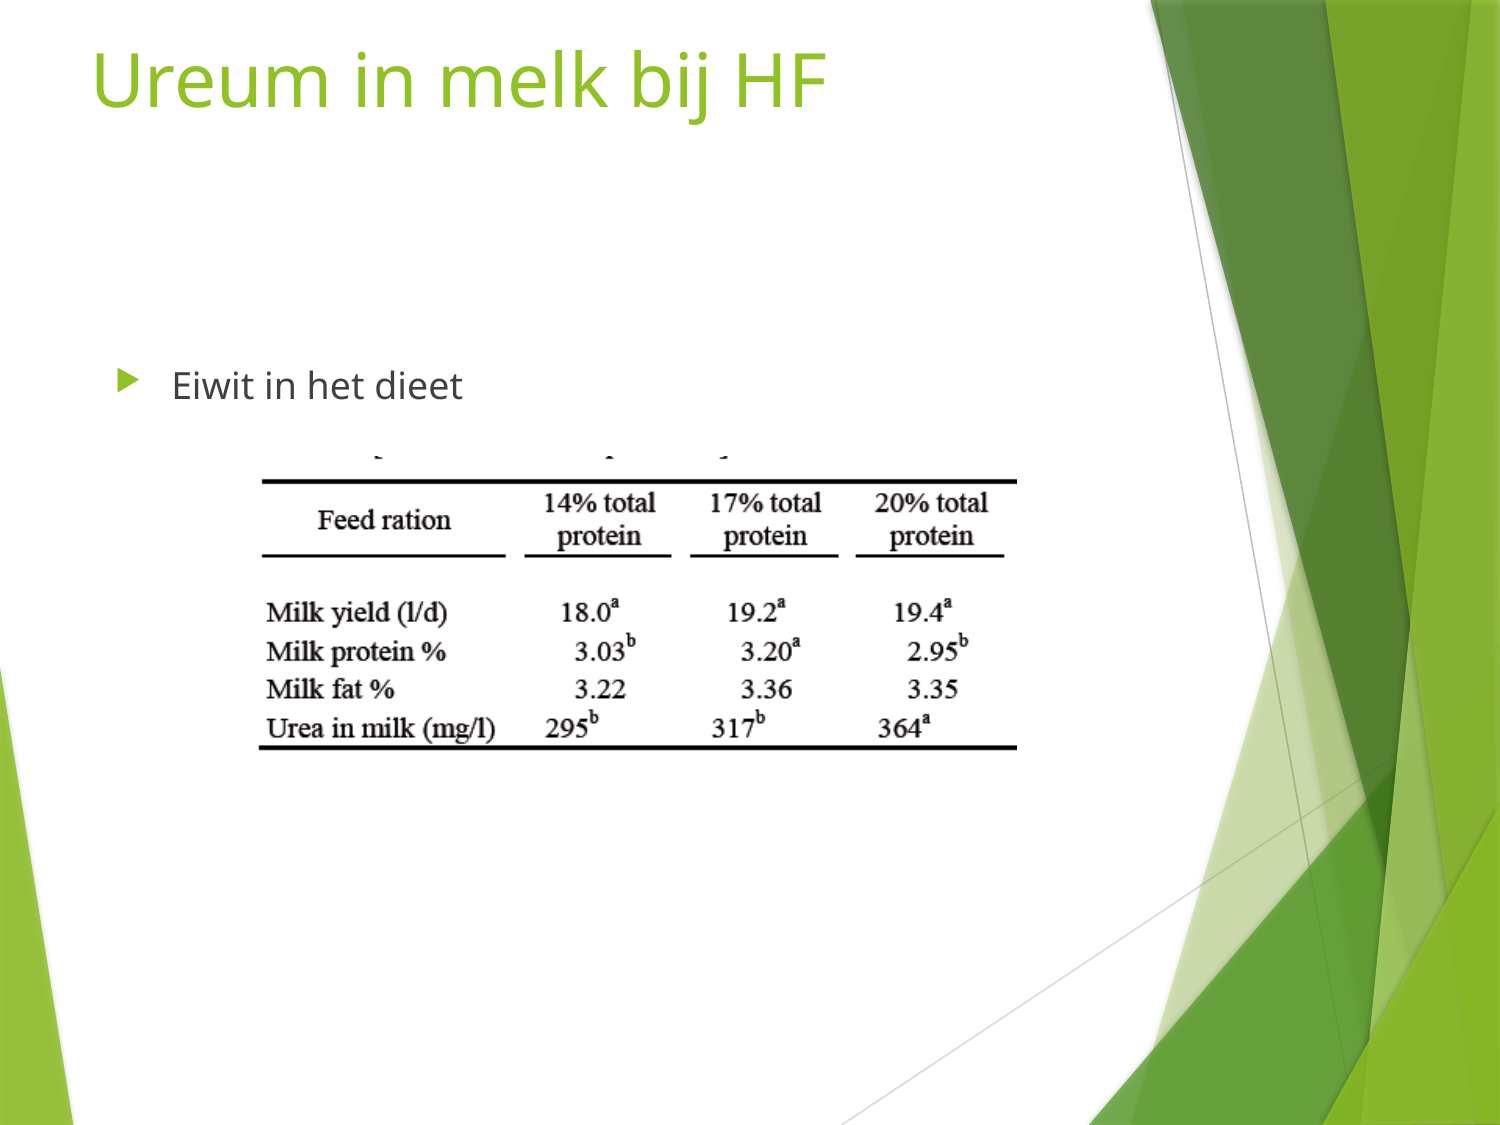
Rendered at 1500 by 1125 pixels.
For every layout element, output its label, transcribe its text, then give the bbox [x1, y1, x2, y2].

picture [241, 455, 1018, 767]
title Ureum in melk bij HF [75, 25, 1081, 250]
list Eiwit in het dieet [99, 354, 1142, 992]
